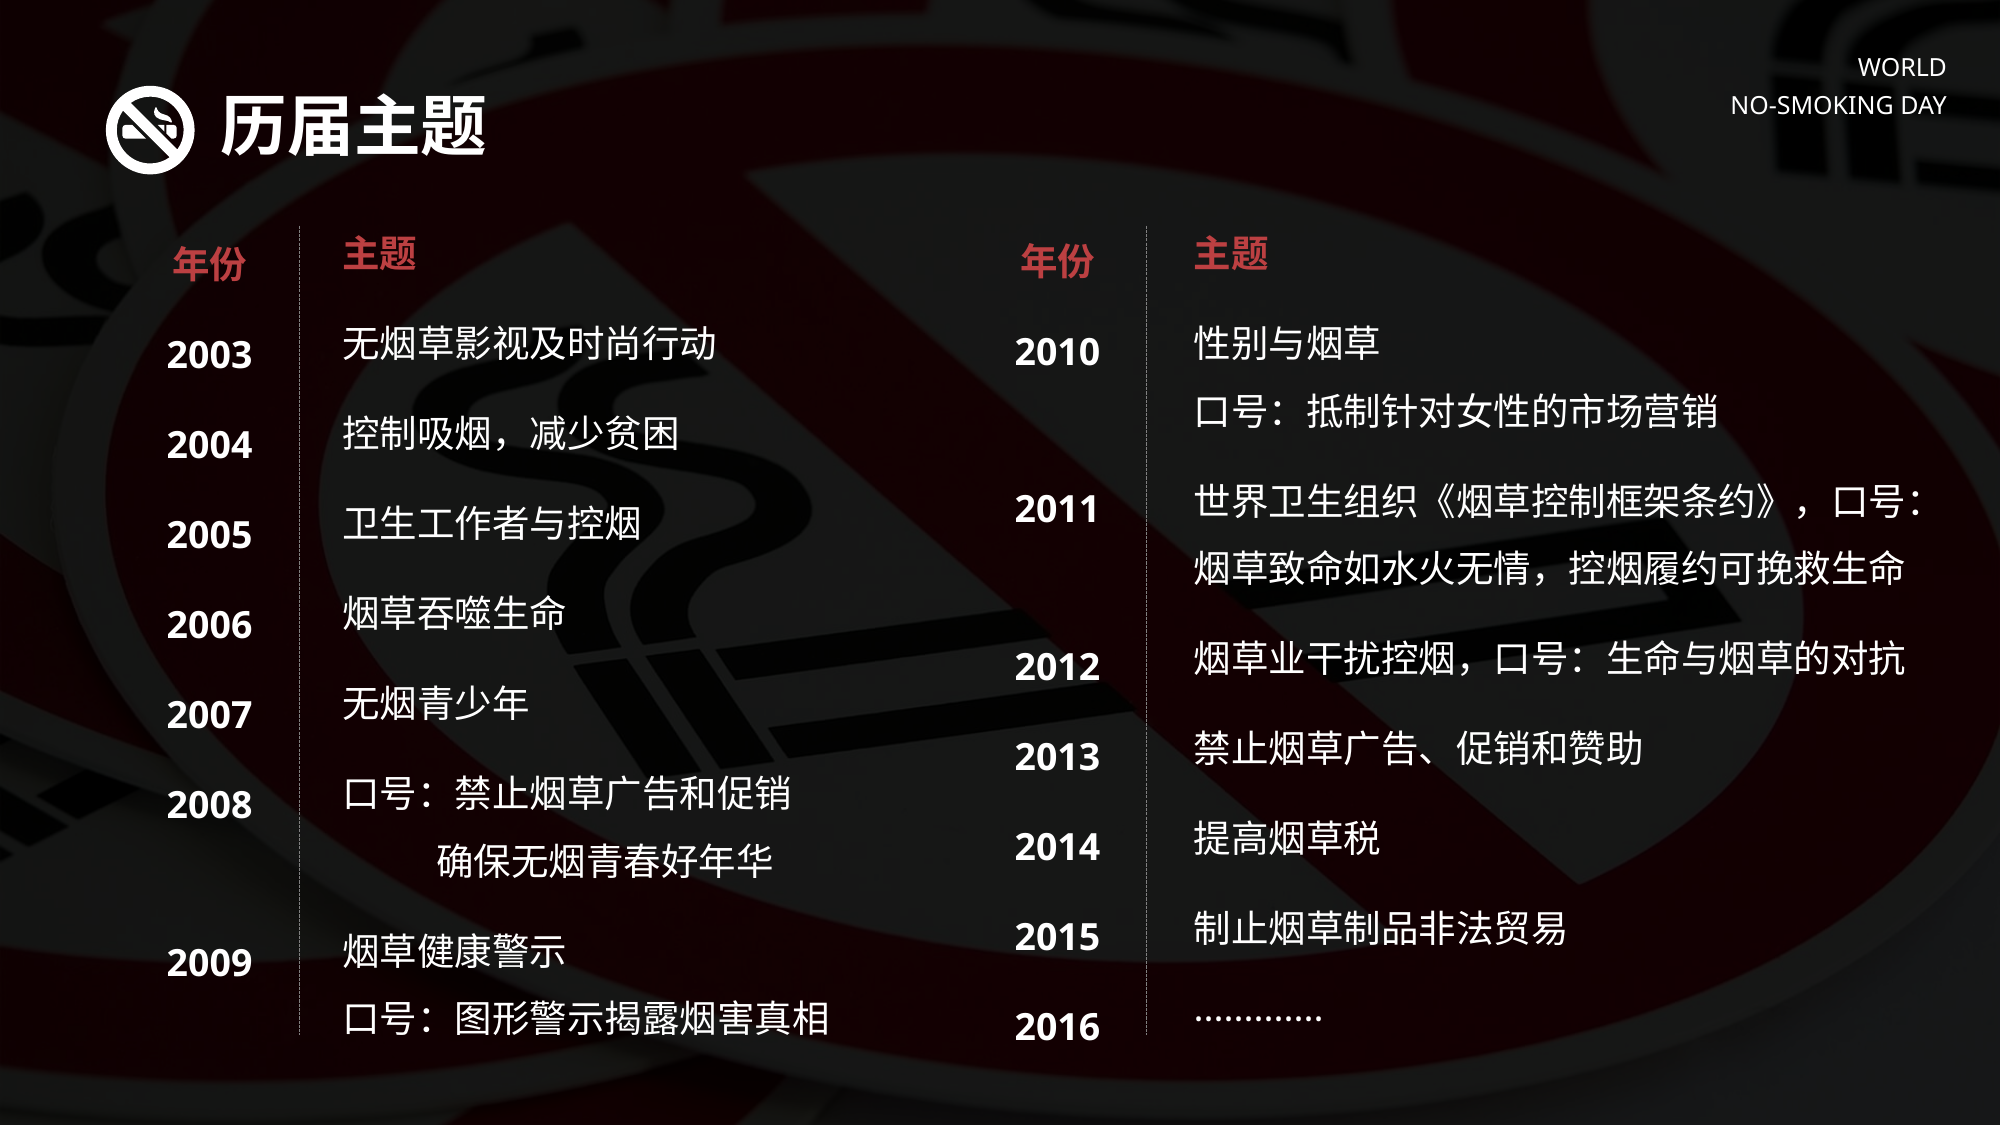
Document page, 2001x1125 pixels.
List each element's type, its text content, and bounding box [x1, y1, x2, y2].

text_box WORLD NO-SMOKING DAY [1715, 34, 1962, 128]
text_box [147, 173, 924, 1060]
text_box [995, 162, 1963, 1064]
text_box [105, 76, 505, 175]
